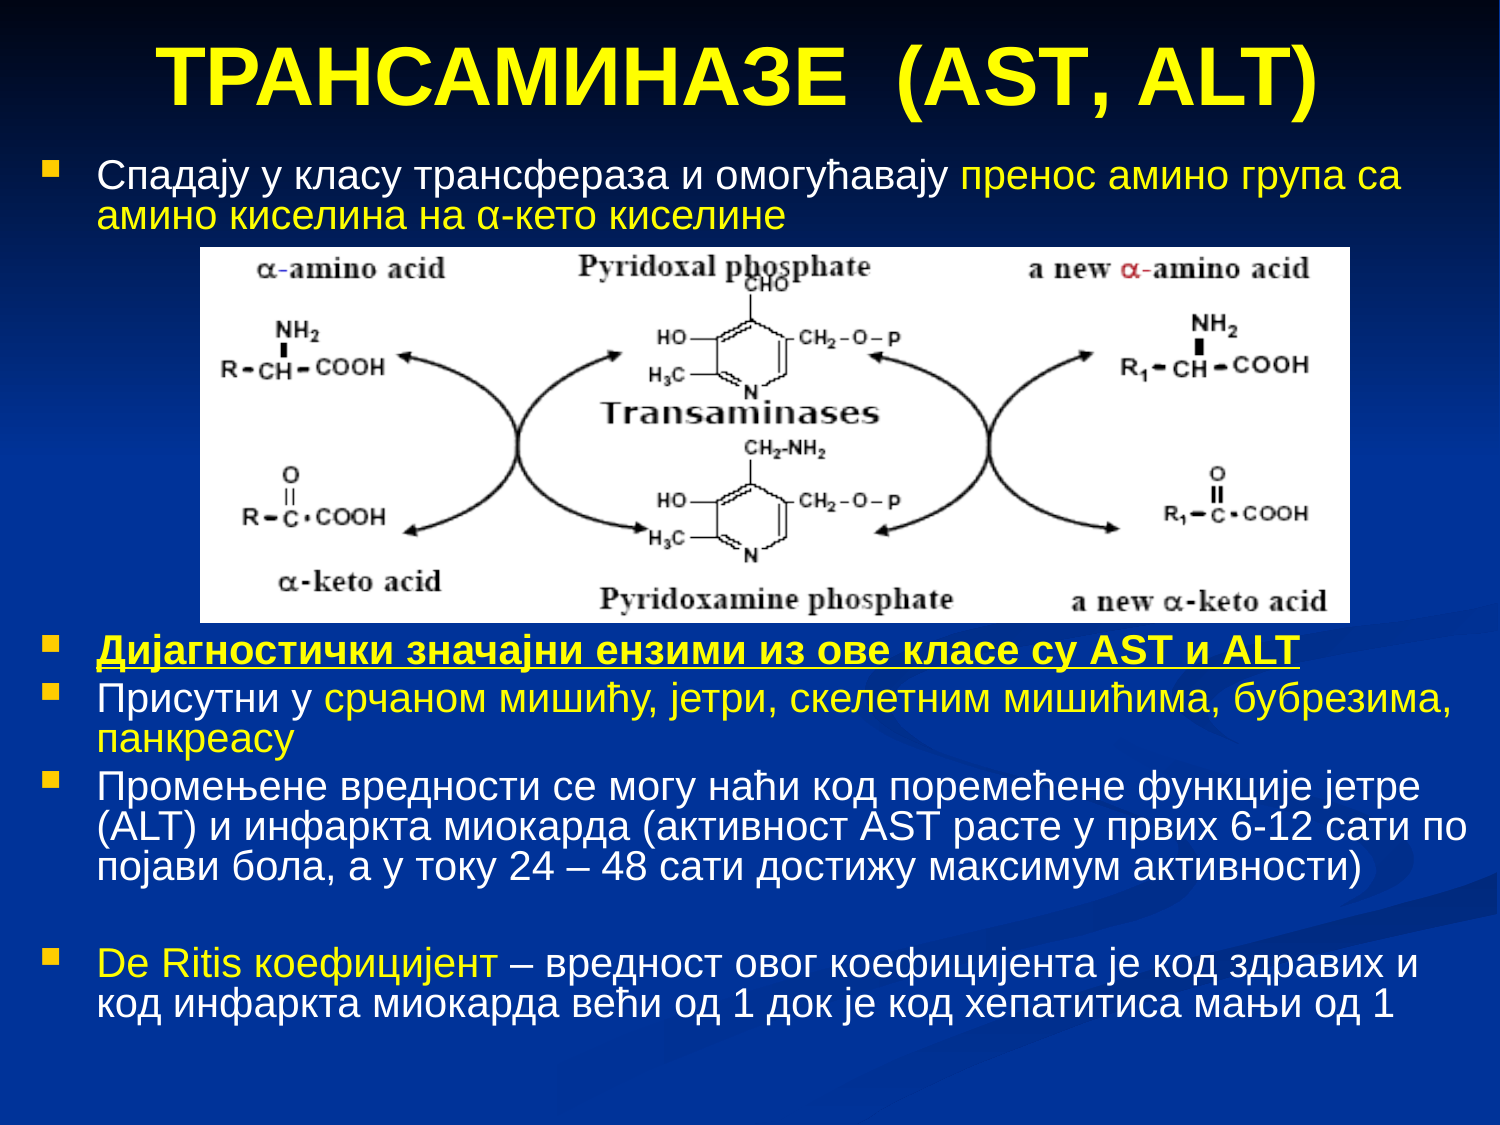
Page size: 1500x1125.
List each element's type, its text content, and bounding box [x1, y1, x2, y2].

list Спадају у класу трансфераза и омогућавају пренос амино група са амино киселина на α-кето киселине Дијагностички значајни ензими из ове класе су АST и ALT Присутни у срчаном мишићу, јетри, скелетним мишићима, бубрезима, панкреасу Промењене вредности се могу наћи код поремећене функције јетре (ALT) и инфаркта миокарда (активност АST расте у првих 6-12 сати по појави бола, а у току 24 – 48 сати достижу максимум активности) De Ritis коефицијент – вредност овог коефицијента је код здравих и код инфаркта миокарда већи од 1 док је код хепатитиса мањи од 1 [24, 149, 1500, 1125]
picture [199, 246, 1351, 623]
title ТРАНСАМИНАЗЕ (АST, ALT) [74, 0, 1426, 149]
